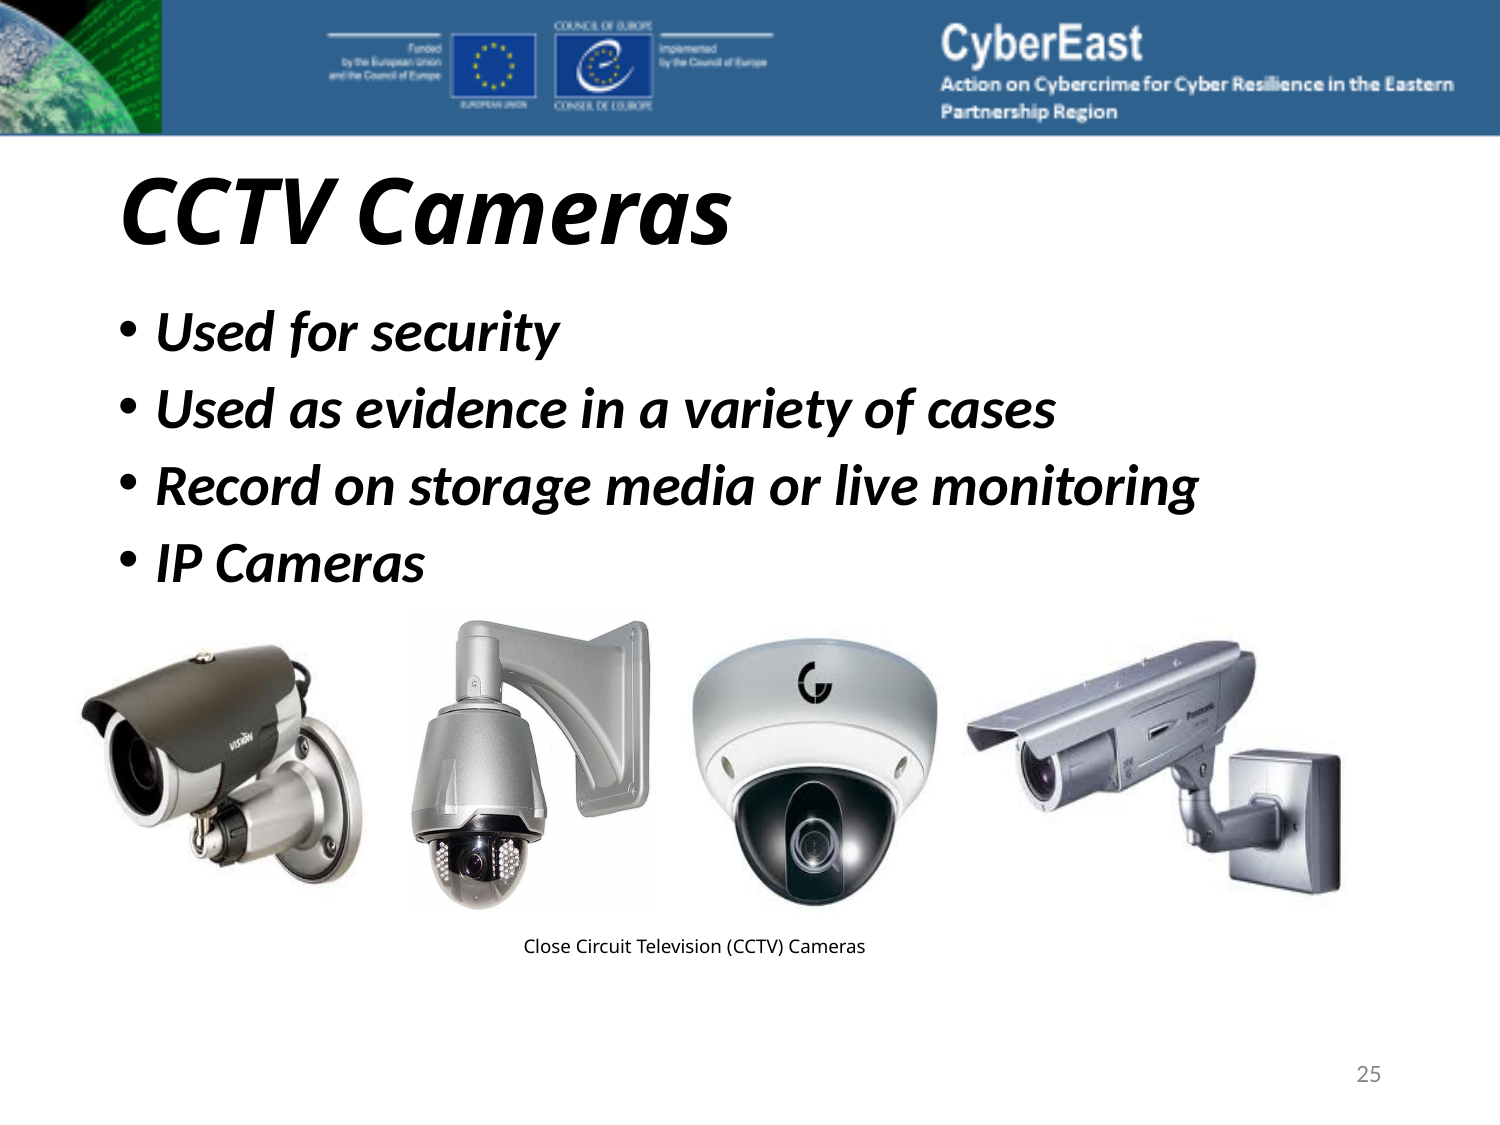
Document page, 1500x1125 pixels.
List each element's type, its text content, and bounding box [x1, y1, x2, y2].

picture [0, 0, 1500, 1125]
slide_number 25 [1059, 1042, 1397, 1103]
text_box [74, 610, 1356, 985]
title CCTV Cameras [103, 105, 1397, 299]
list Used for security Used as evidence in a variety of cases Record on storage media or live monitoring IP Cameras [103, 299, 1397, 1014]
